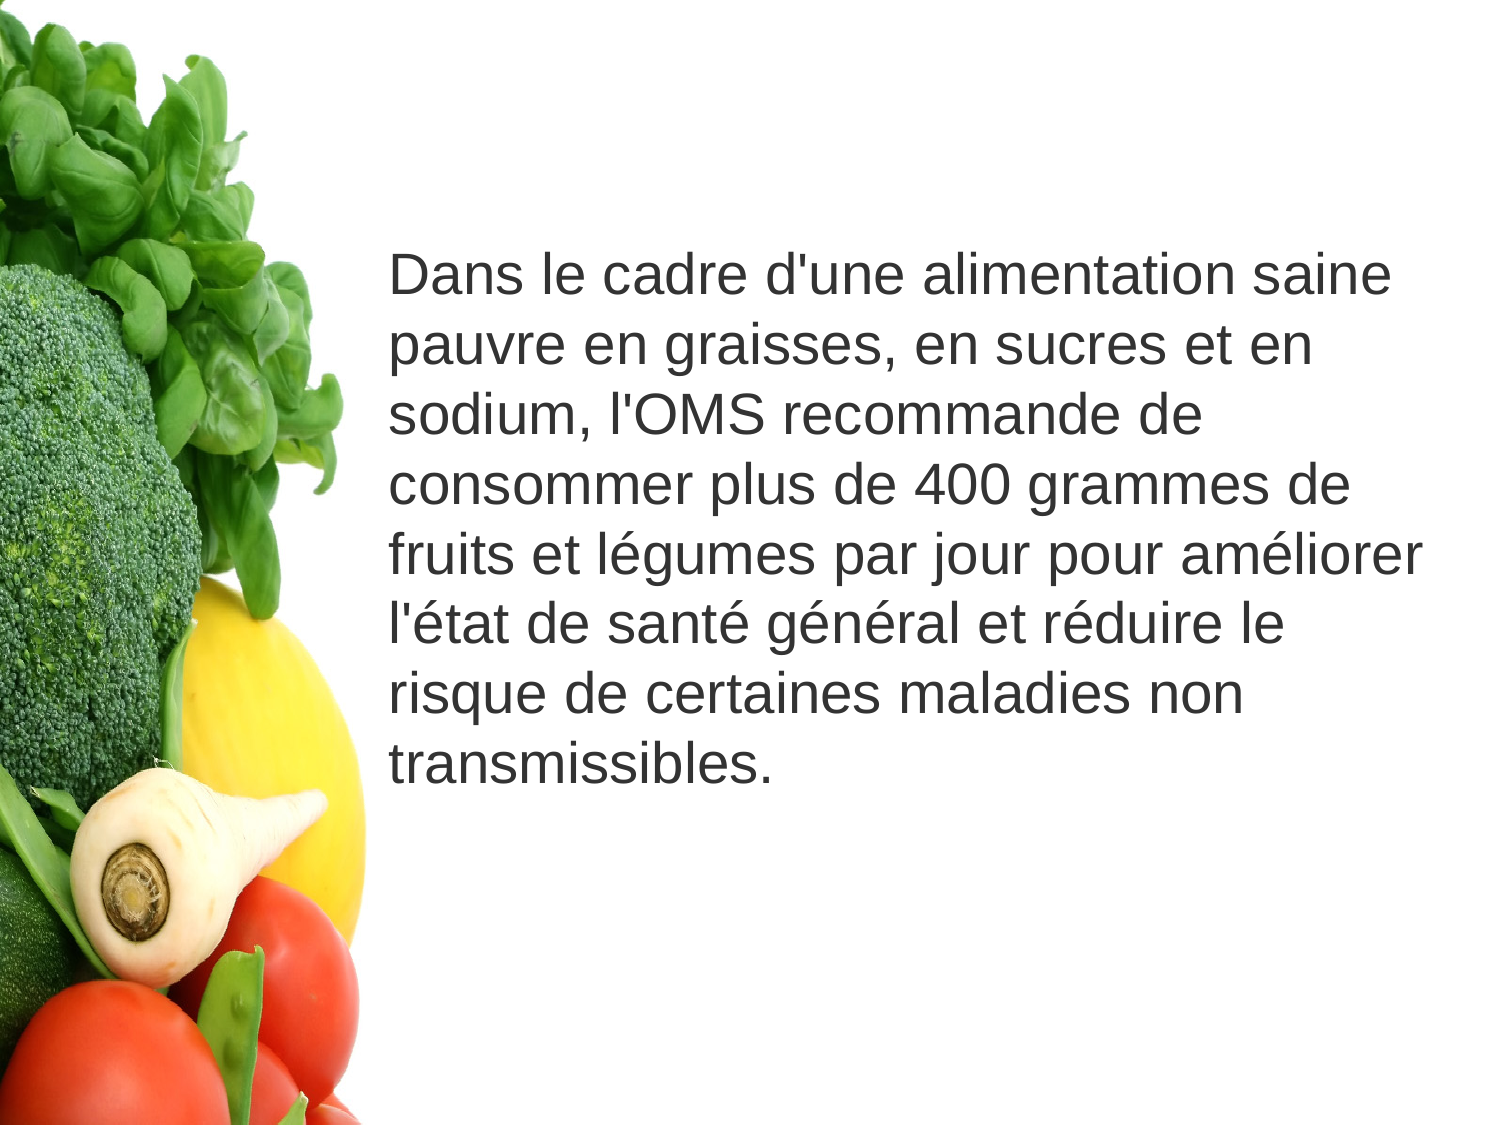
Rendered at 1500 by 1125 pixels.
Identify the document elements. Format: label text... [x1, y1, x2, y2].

picture [0, 0, 1500, 1125]
text_box Dans le cadre d'une alimentation saine pauvre en graisses, en sucres et en sodium, l'OMS recommande de consommer plus de 400 grammes de fruits et légumes par jour pour améliorer l'état de santé général et réduire le risque de certaines maladies non transmissibles. [374, 228, 1451, 803]
